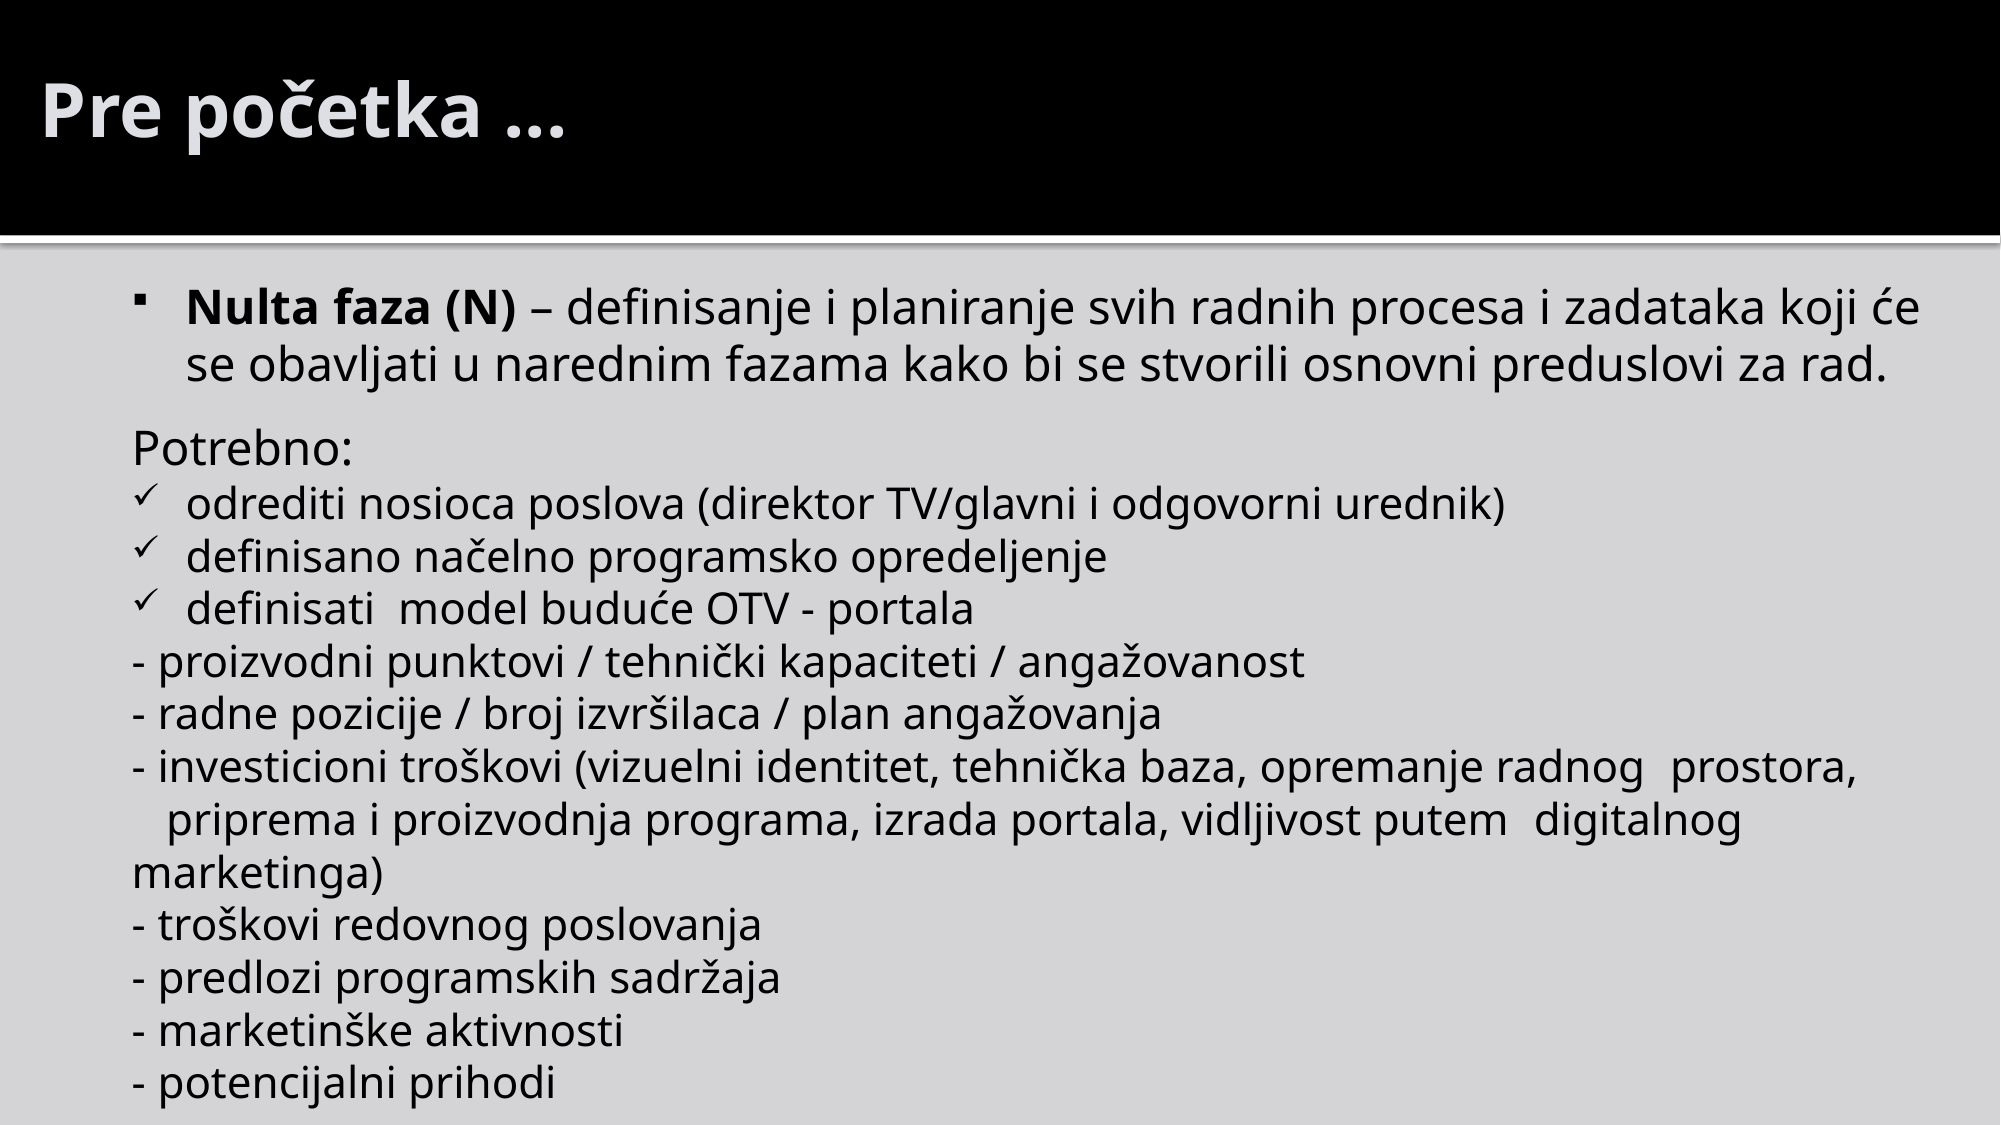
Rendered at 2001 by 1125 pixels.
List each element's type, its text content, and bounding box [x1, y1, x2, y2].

text_box Pre početka ... [24, 62, 1663, 200]
list Nulta faza (N) – definisanje i planiranje svih radnih procesa i zadataka koji će se obavljati u narednim fazama kako bi se stvorili osnovni preduslovi za rad. Potrebno: odrediti nosioca poslova (direktor TV/glavni i odgovorni urednik) definisano načelno programsko opredeljenje definisati model buduće OTV - portala ‐ proizvodni punktovi / tehnički kapaciteti / angažovanost ‐ radne pozicije / broj izvršilaca / plan angažovanja ‐ investicioni troškovi (vizuelni identitet, tehnička baza, opremanje radnog prostora, priprema i proizvodnja programa, izrada portala, vidljivost putem digitalnog marketinga) ‐ troškovi redovnog poslovanja ‐ predlozi programskih sadržaja ‐ marketinške aktivnosti ‐ potencijalni prihodi [24, 237, 1963, 1125]
